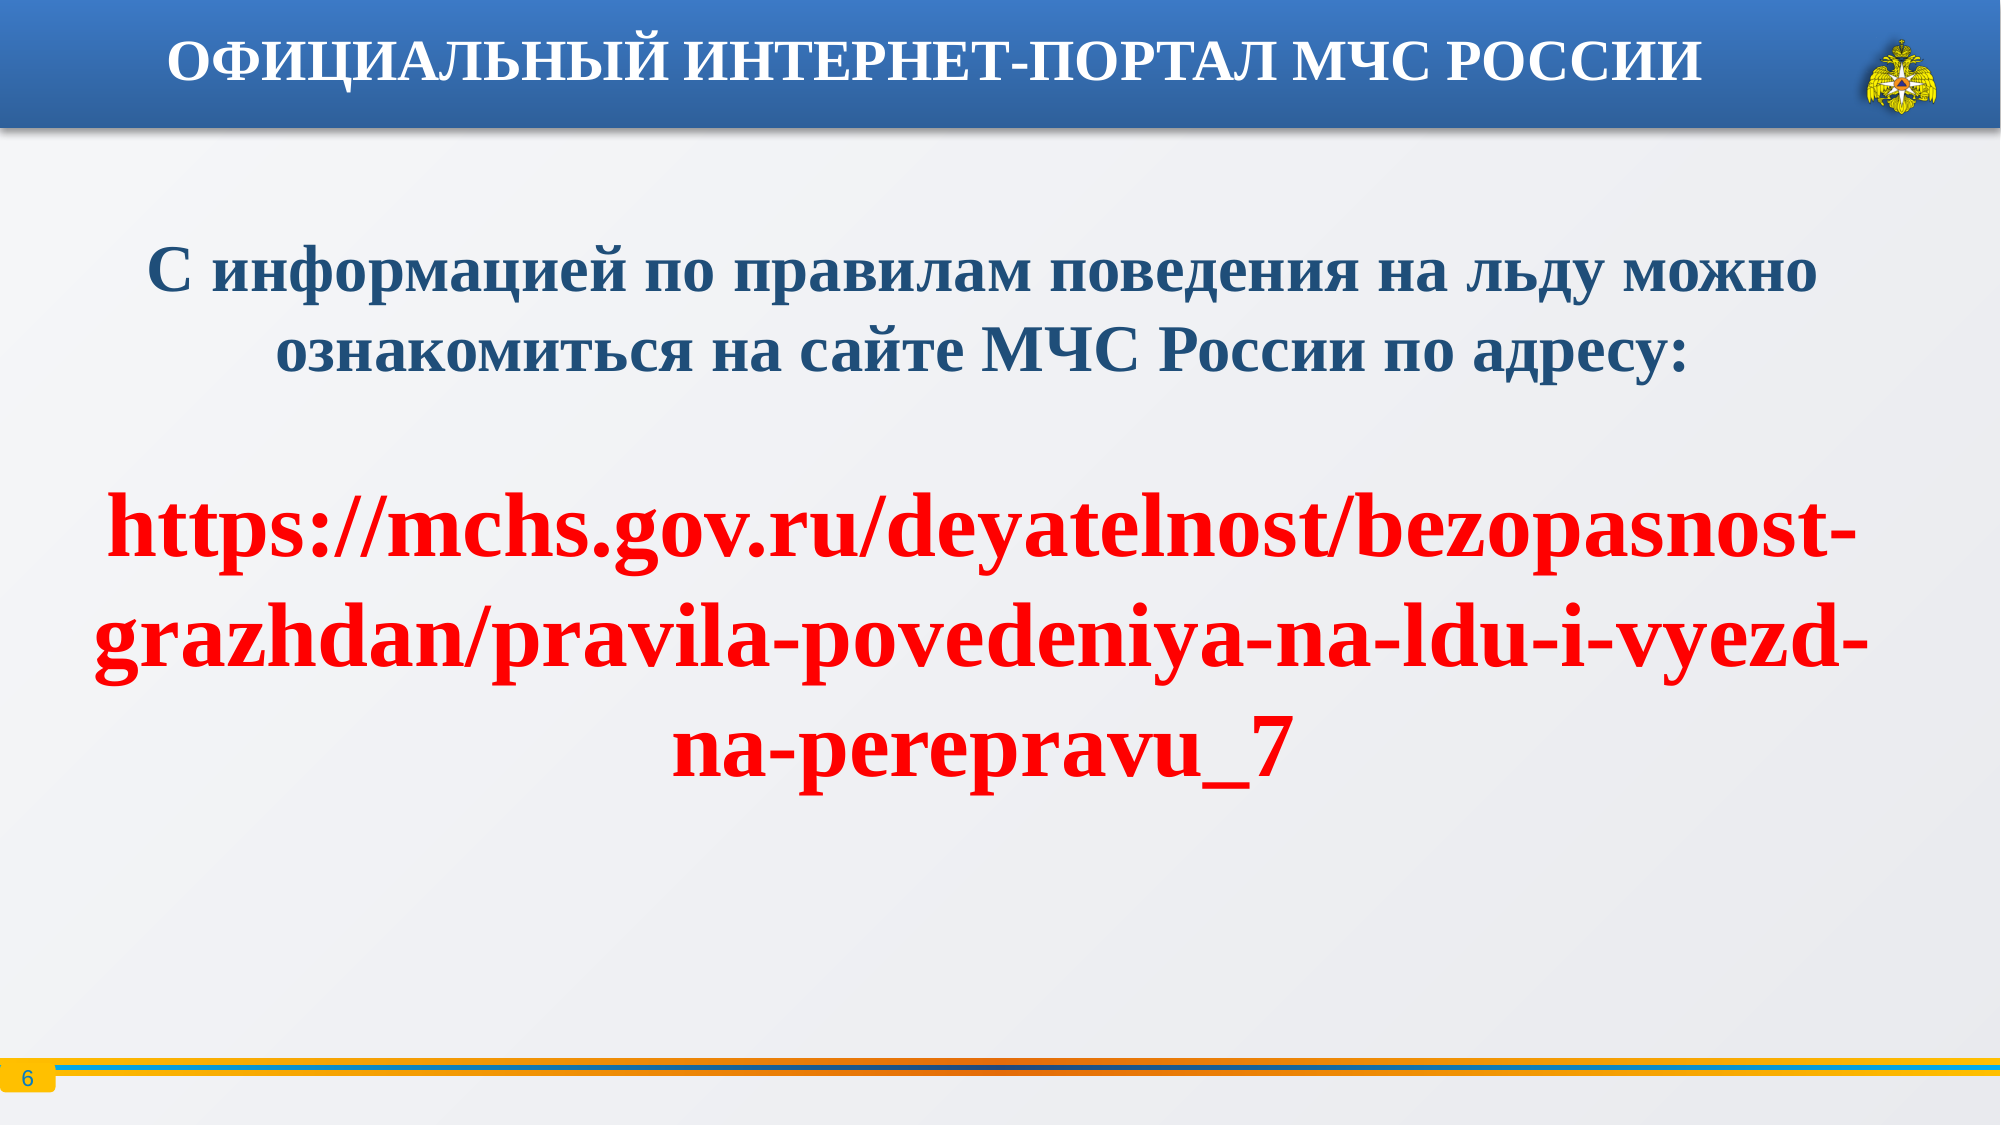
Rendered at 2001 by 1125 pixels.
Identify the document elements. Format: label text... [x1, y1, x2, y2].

picture [1866, 37, 1937, 116]
title ОФИЦИАЛЬНЫЙ ИНТЕРНЕТ-ПОРТАЛ МЧС РОССИИ [13, 0, 1855, 127]
text_box С информацией по правилам поведения на льду можно ознакомиться на сайте МЧС России по адресу: https://mchs.gov.ru/deyatelnost/bezopasnost-grazhdan/pravila-povedeniya-na-ldu-i-vyezd-na-perepravu_7 [55, 217, 1913, 912]
slide_number 6 [0, 1063, 56, 1093]
